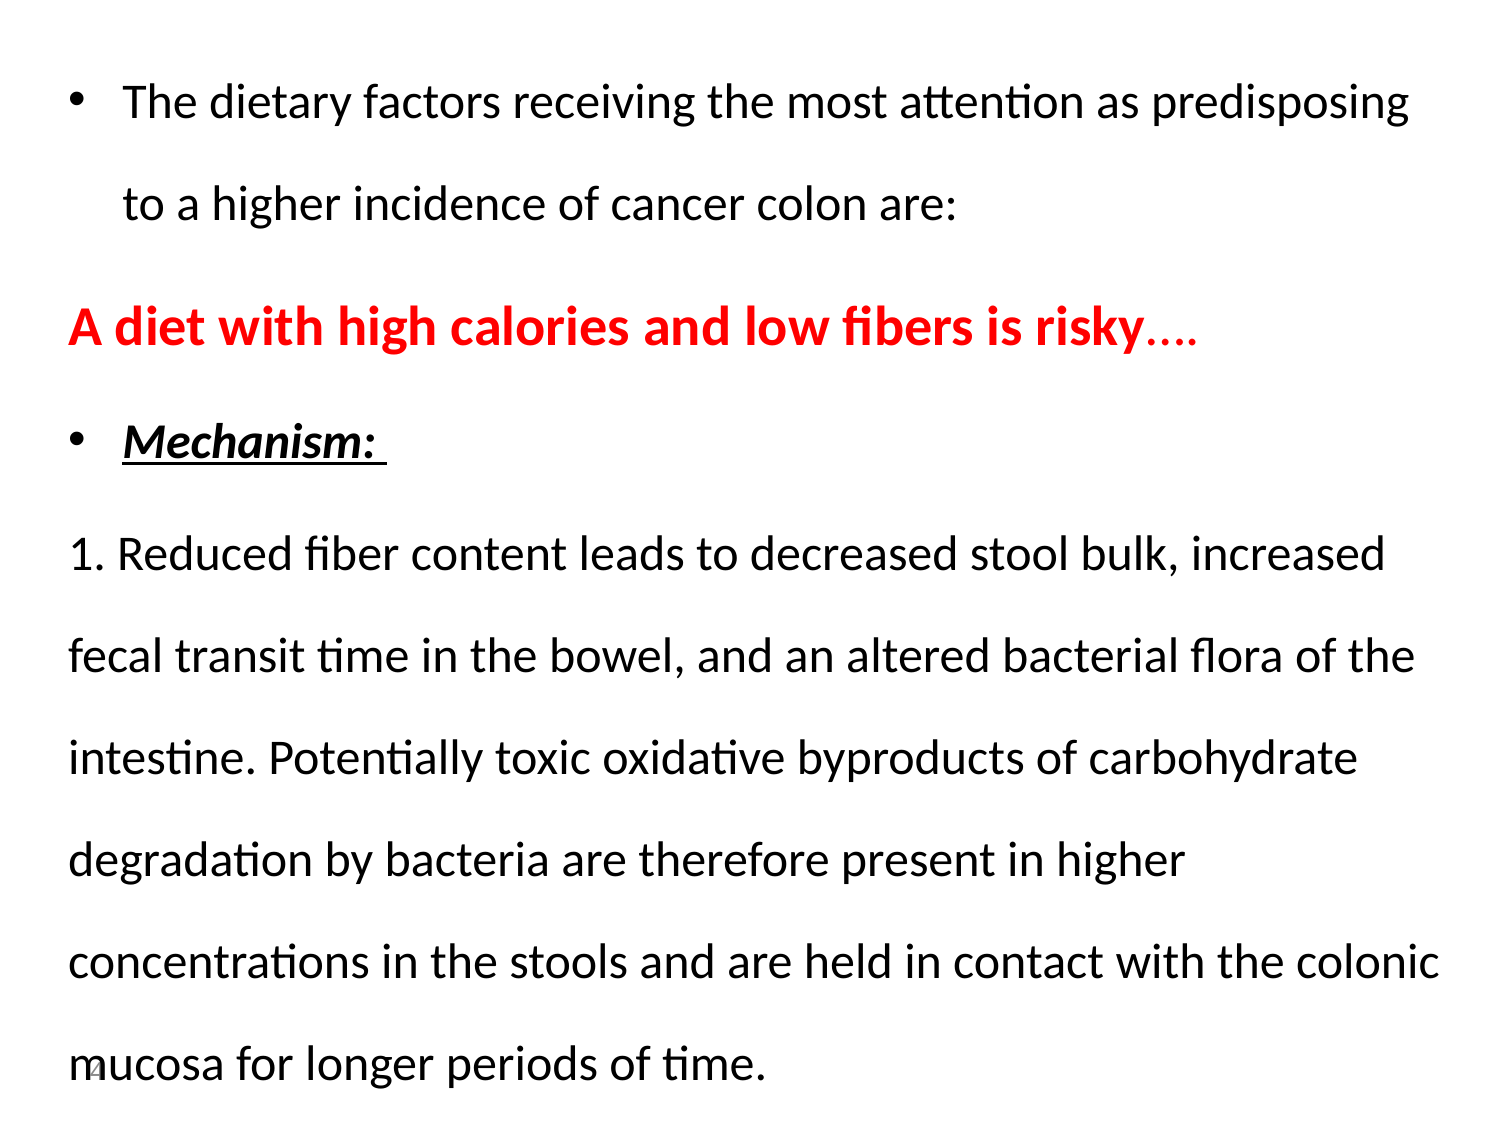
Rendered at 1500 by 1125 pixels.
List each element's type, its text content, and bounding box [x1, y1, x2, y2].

list The dietary factors receiving the most attention as predisposing to a higher incidence of cancer colon are: A diet with high calories and low fibers is risky…. Mechanism: 1. Reduced fiber content leads to decreased stool bulk, increased fecal transit time in the bowel, and an altered bacterial flora of the intestine. Potentially toxic oxidative byproducts of carbohydrate degradation by bacteria are therefore present in higher concentrations in the stools and are held in contact with the colonic mucosa for longer periods of time. [53, 19, 1471, 1125]
slide_number 4 [75, 1042, 425, 1103]
